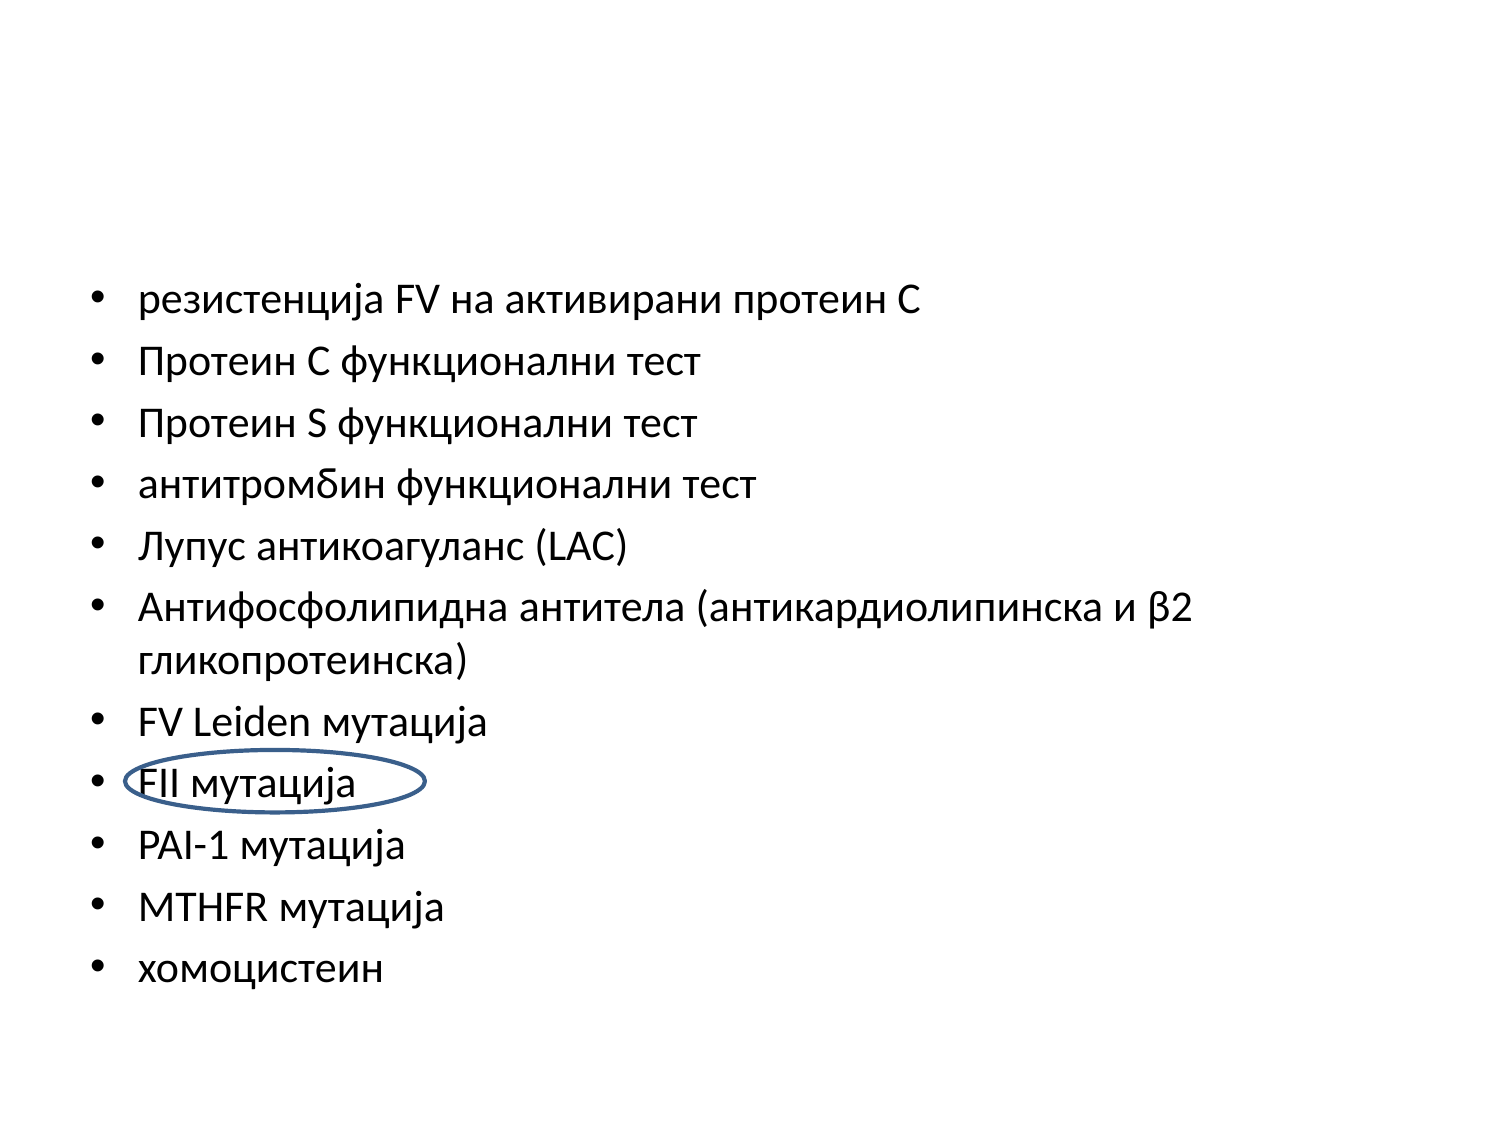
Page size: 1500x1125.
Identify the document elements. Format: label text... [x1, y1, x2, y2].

text_box [122, 747, 427, 815]
list резистенција FV на активирани протеин С Протеин C функционални тест Протеин S функционални тест антитромбин функционални тест Лупус антикоагуланс (LAC) Антифосфолипидна антитела (антикардиолипинска и β2 гликопротеинска) FV Leiden мутација FII мутација PAI-1 мутација MTHFR мутација хомоцистеин [75, 262, 1425, 1005]
